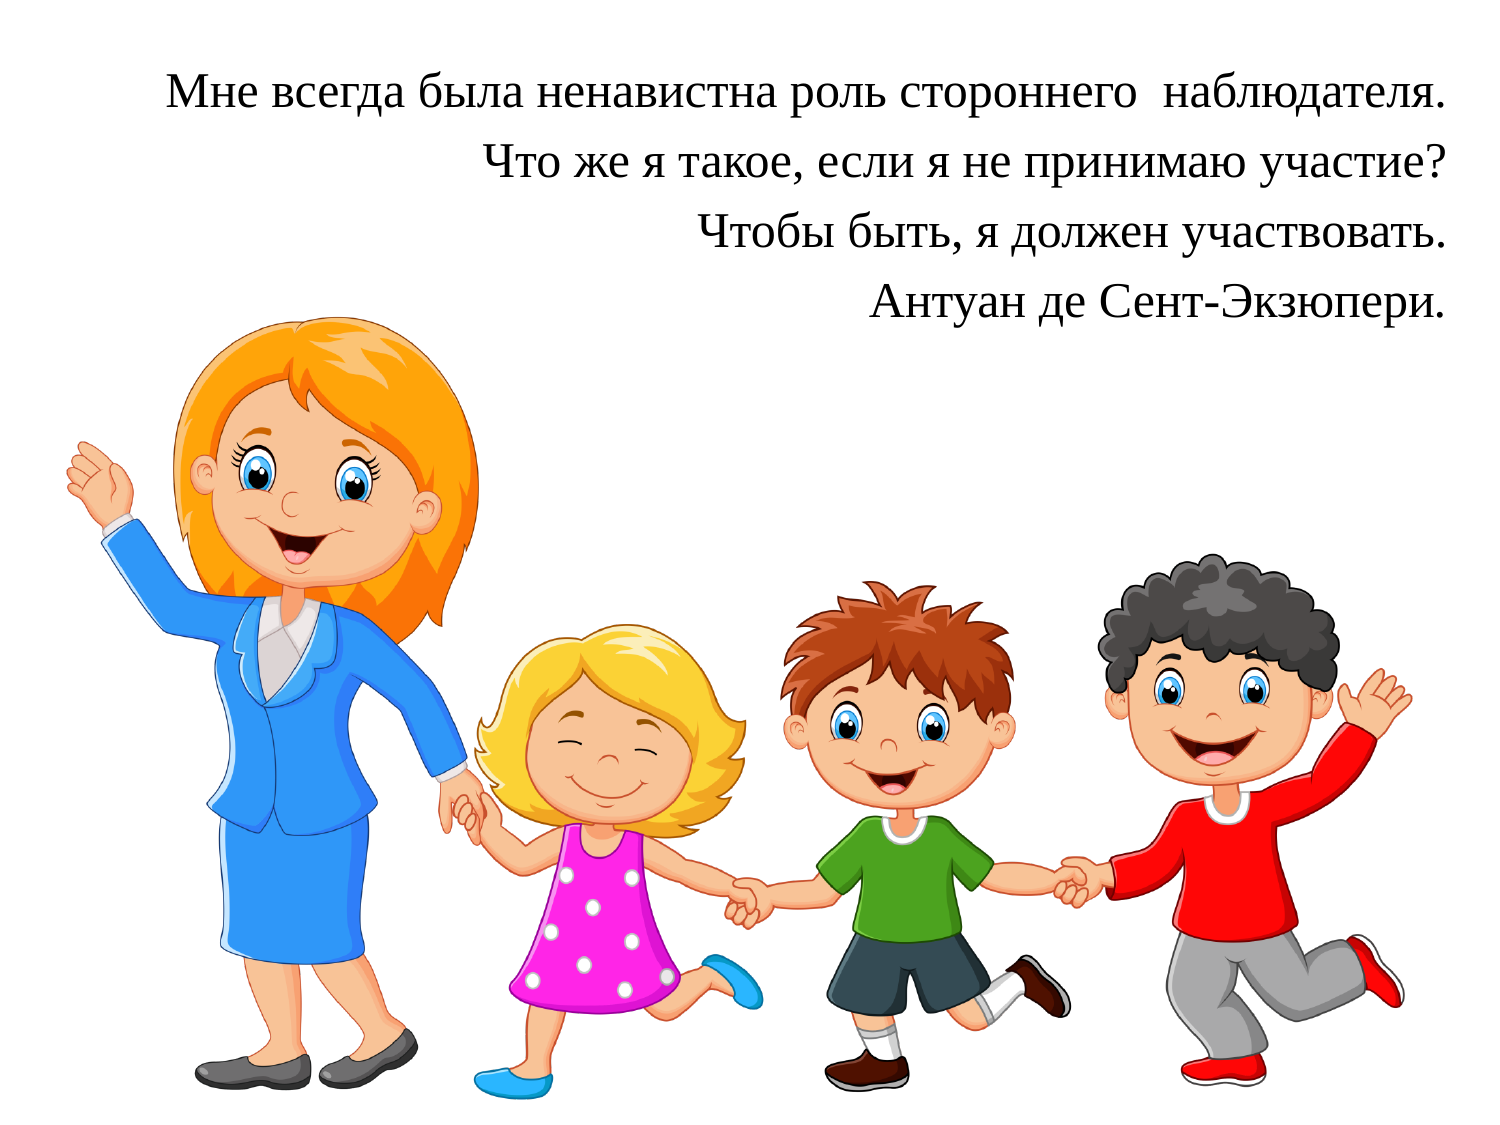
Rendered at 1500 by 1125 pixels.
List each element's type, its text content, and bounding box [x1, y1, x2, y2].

picture [62, 287, 1413, 1100]
list Мне всегда была ненавистна роль стороннего наблюдателя. Что же я такое, если я не принимаю участие? Чтобы быть, я должен участвовать. Антуан де Сент-Экзюпери. [112, 50, 1463, 793]
